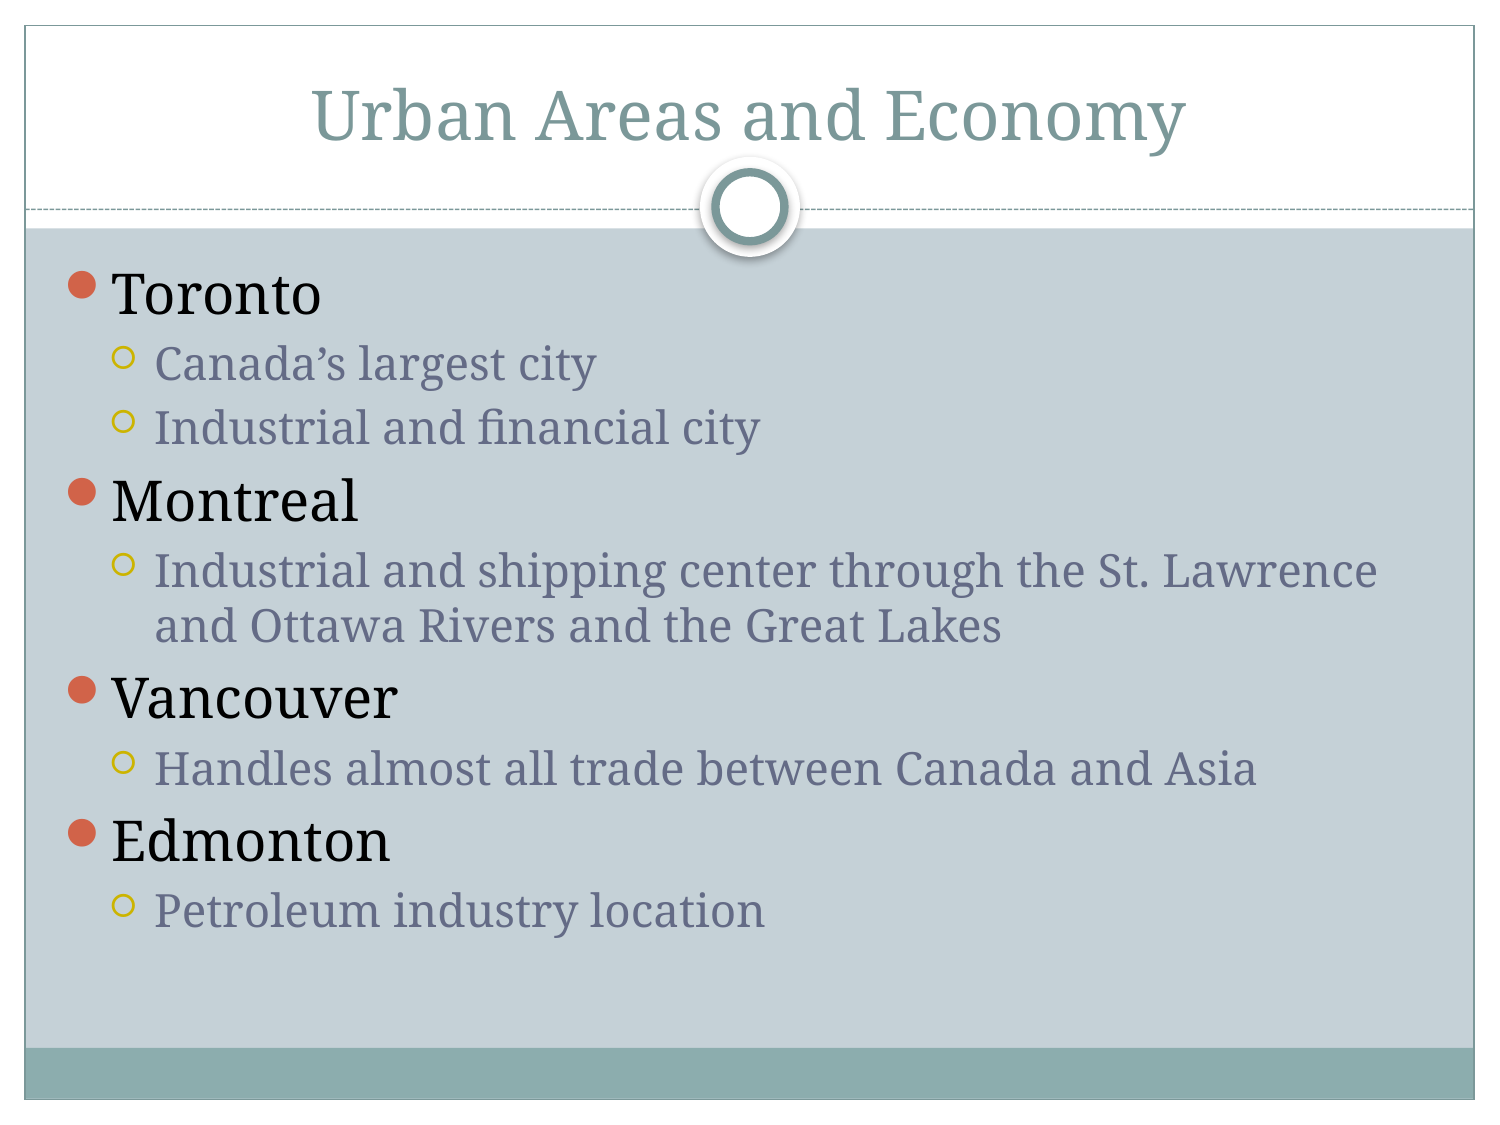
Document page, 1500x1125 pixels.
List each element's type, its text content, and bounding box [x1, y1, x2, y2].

title Urban Areas and Economy [49, 37, 1450, 162]
list Toronto Canada’s largest city Industrial and financial city Montreal Industrial and shipping center through the St. Lawrence and Ottawa Rivers and the Great Lakes Vancouver Handles almost all trade between Canada and Asia Edmonton Petroleum industry location [49, 250, 1445, 1001]
